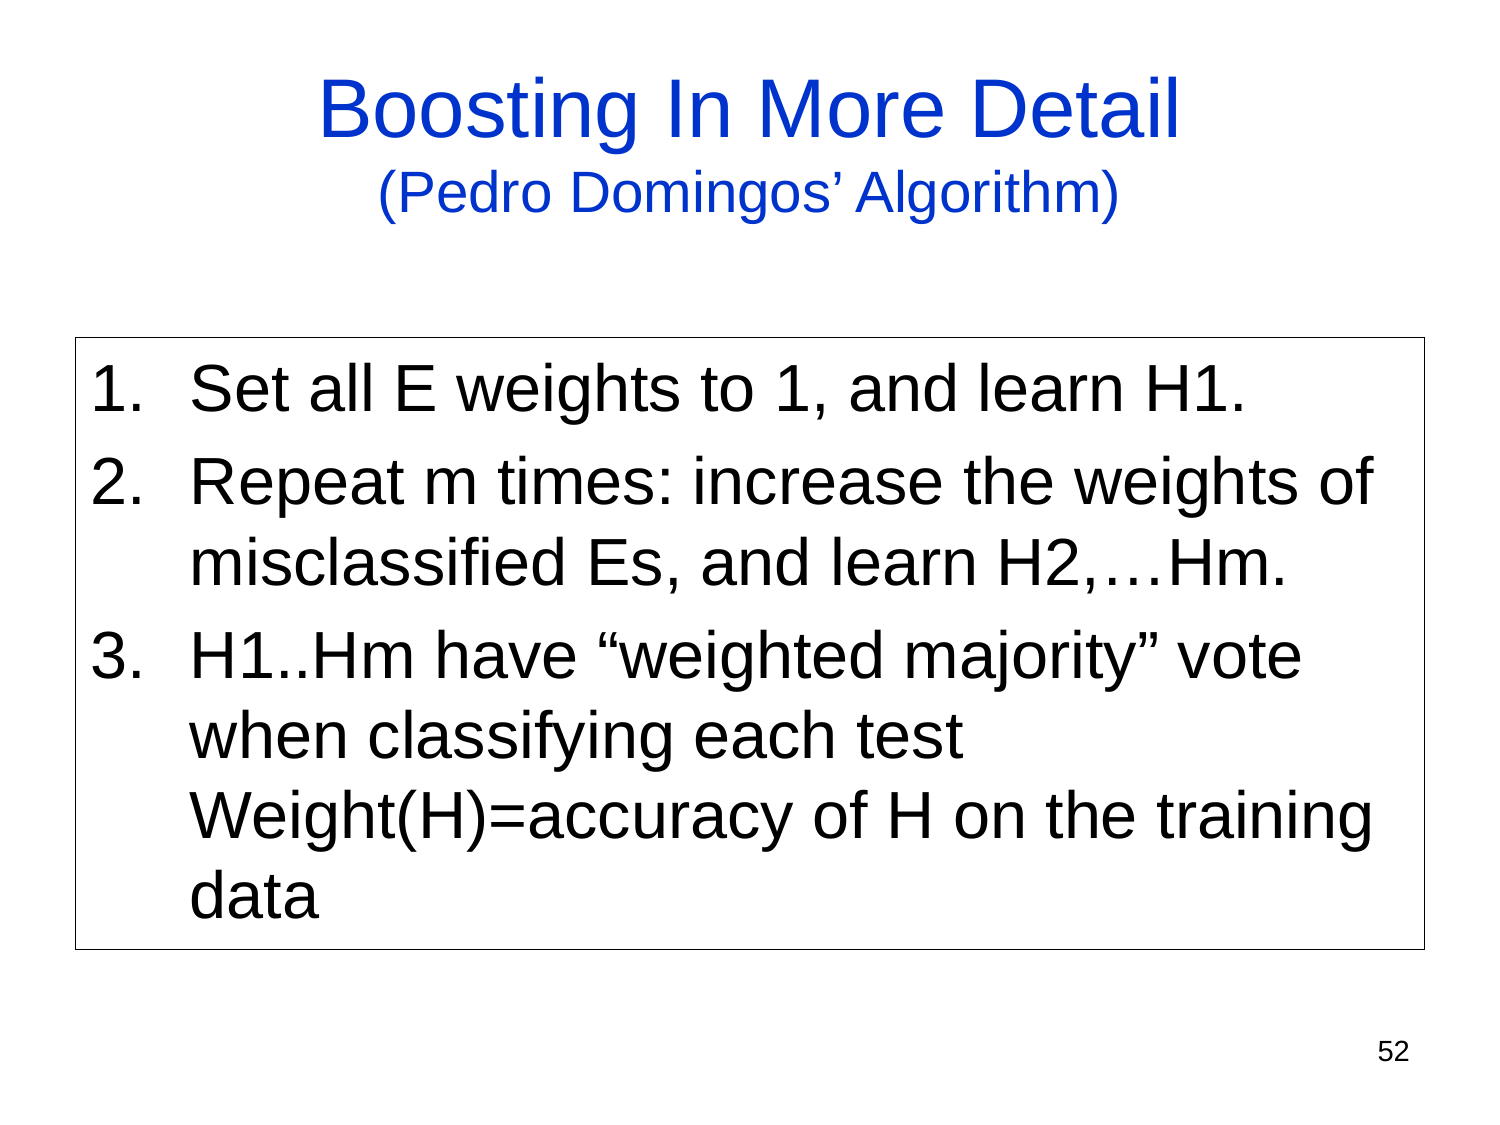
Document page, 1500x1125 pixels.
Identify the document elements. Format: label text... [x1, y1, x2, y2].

list Set all E weights to 1, and learn H1. Repeat m times: increase the weights of misclassified Es, and learn H2,…Hm. H1..Hm have “weighted majority” vote when classifying each test Weight(H)=accuracy of H on the training data [75, 337, 1425, 950]
slide_number 52 [1074, 1024, 1426, 1103]
title Boosting In More Detail (Pedro Domingos’ Algorithm) [75, 45, 1425, 233]
